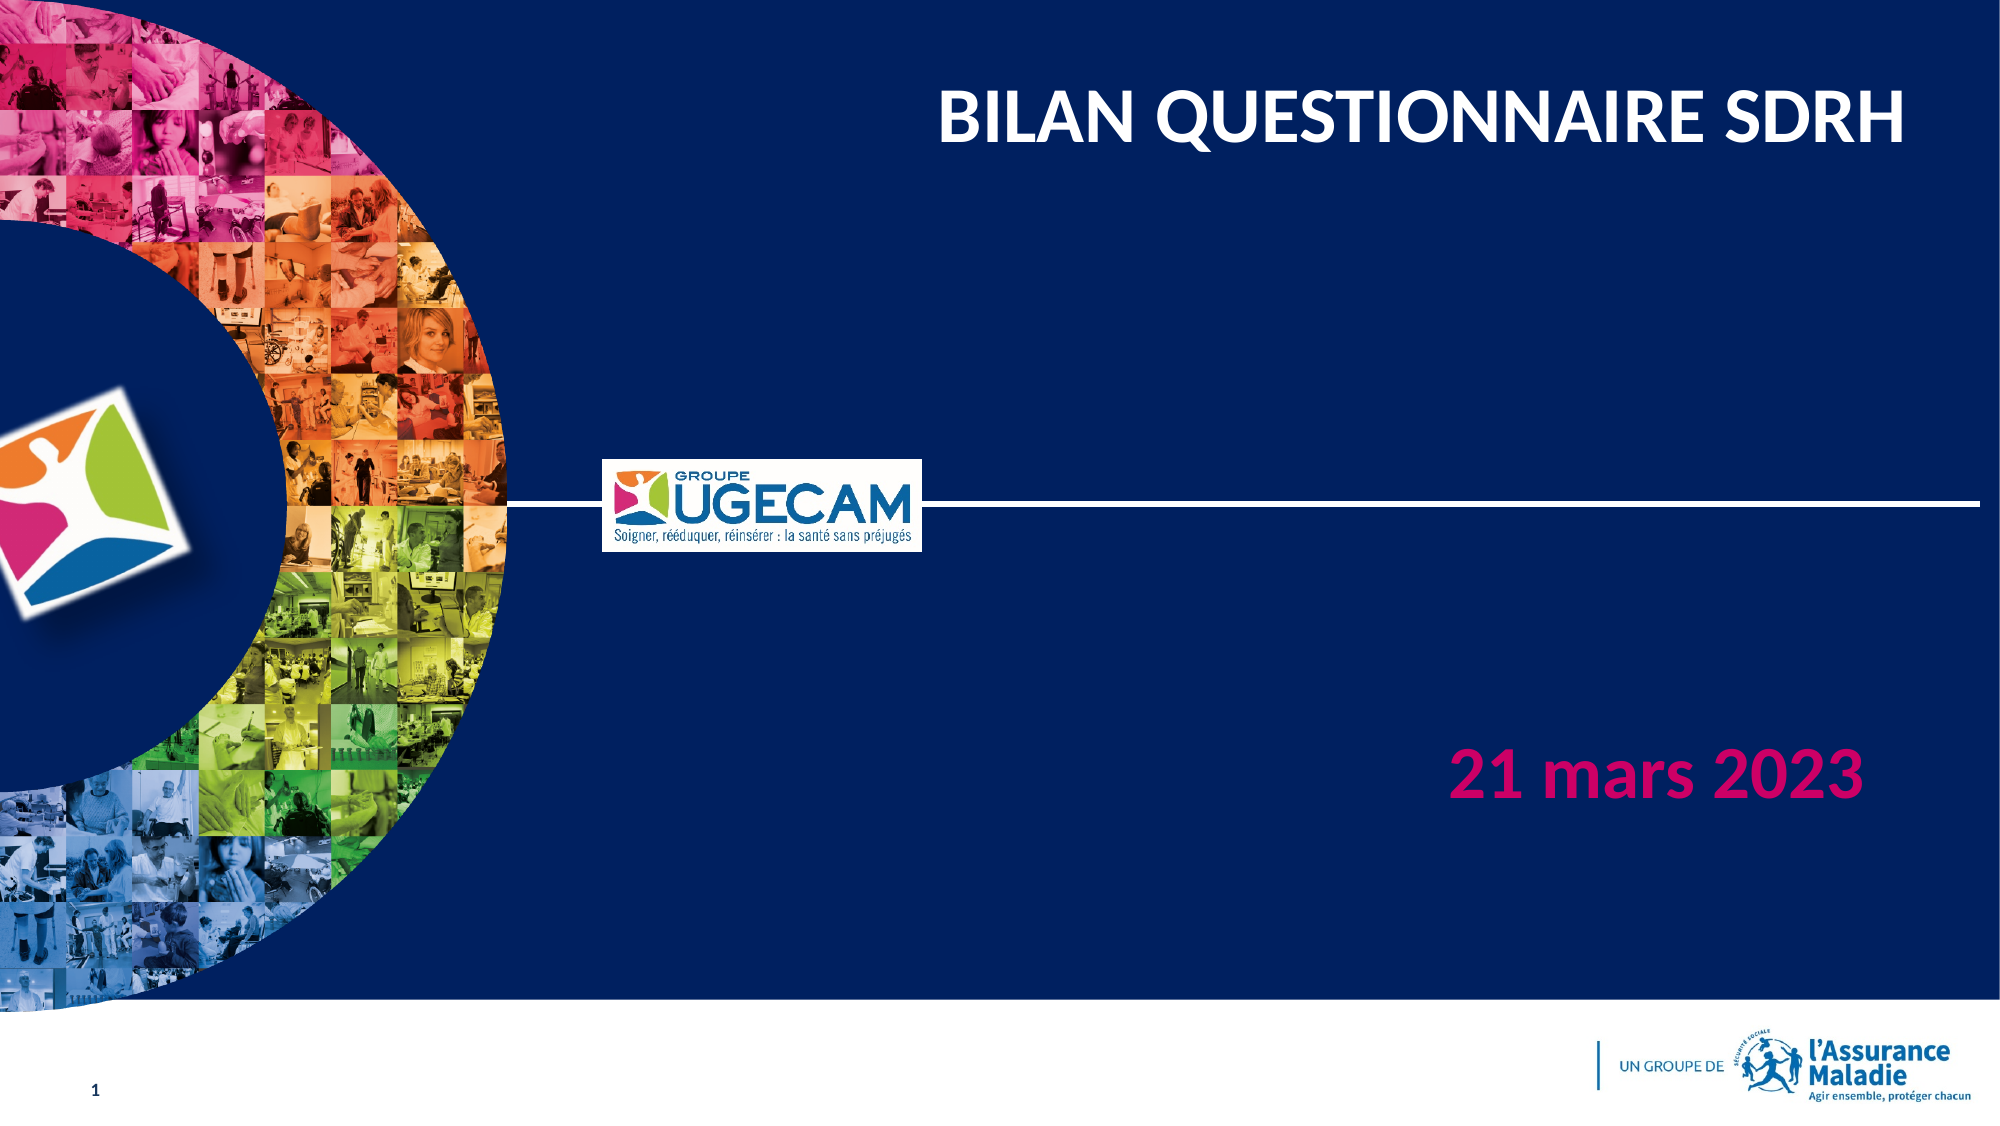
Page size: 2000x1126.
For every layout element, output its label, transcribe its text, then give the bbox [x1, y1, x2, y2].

picture [1564, 1014, 1998, 1126]
subtitle Bilan questionnaire SDrh [810, 54, 1943, 173]
picture [0, 0, 507, 1012]
picture [602, 459, 922, 552]
text_box 21 mars 2023 [1318, 716, 1879, 821]
